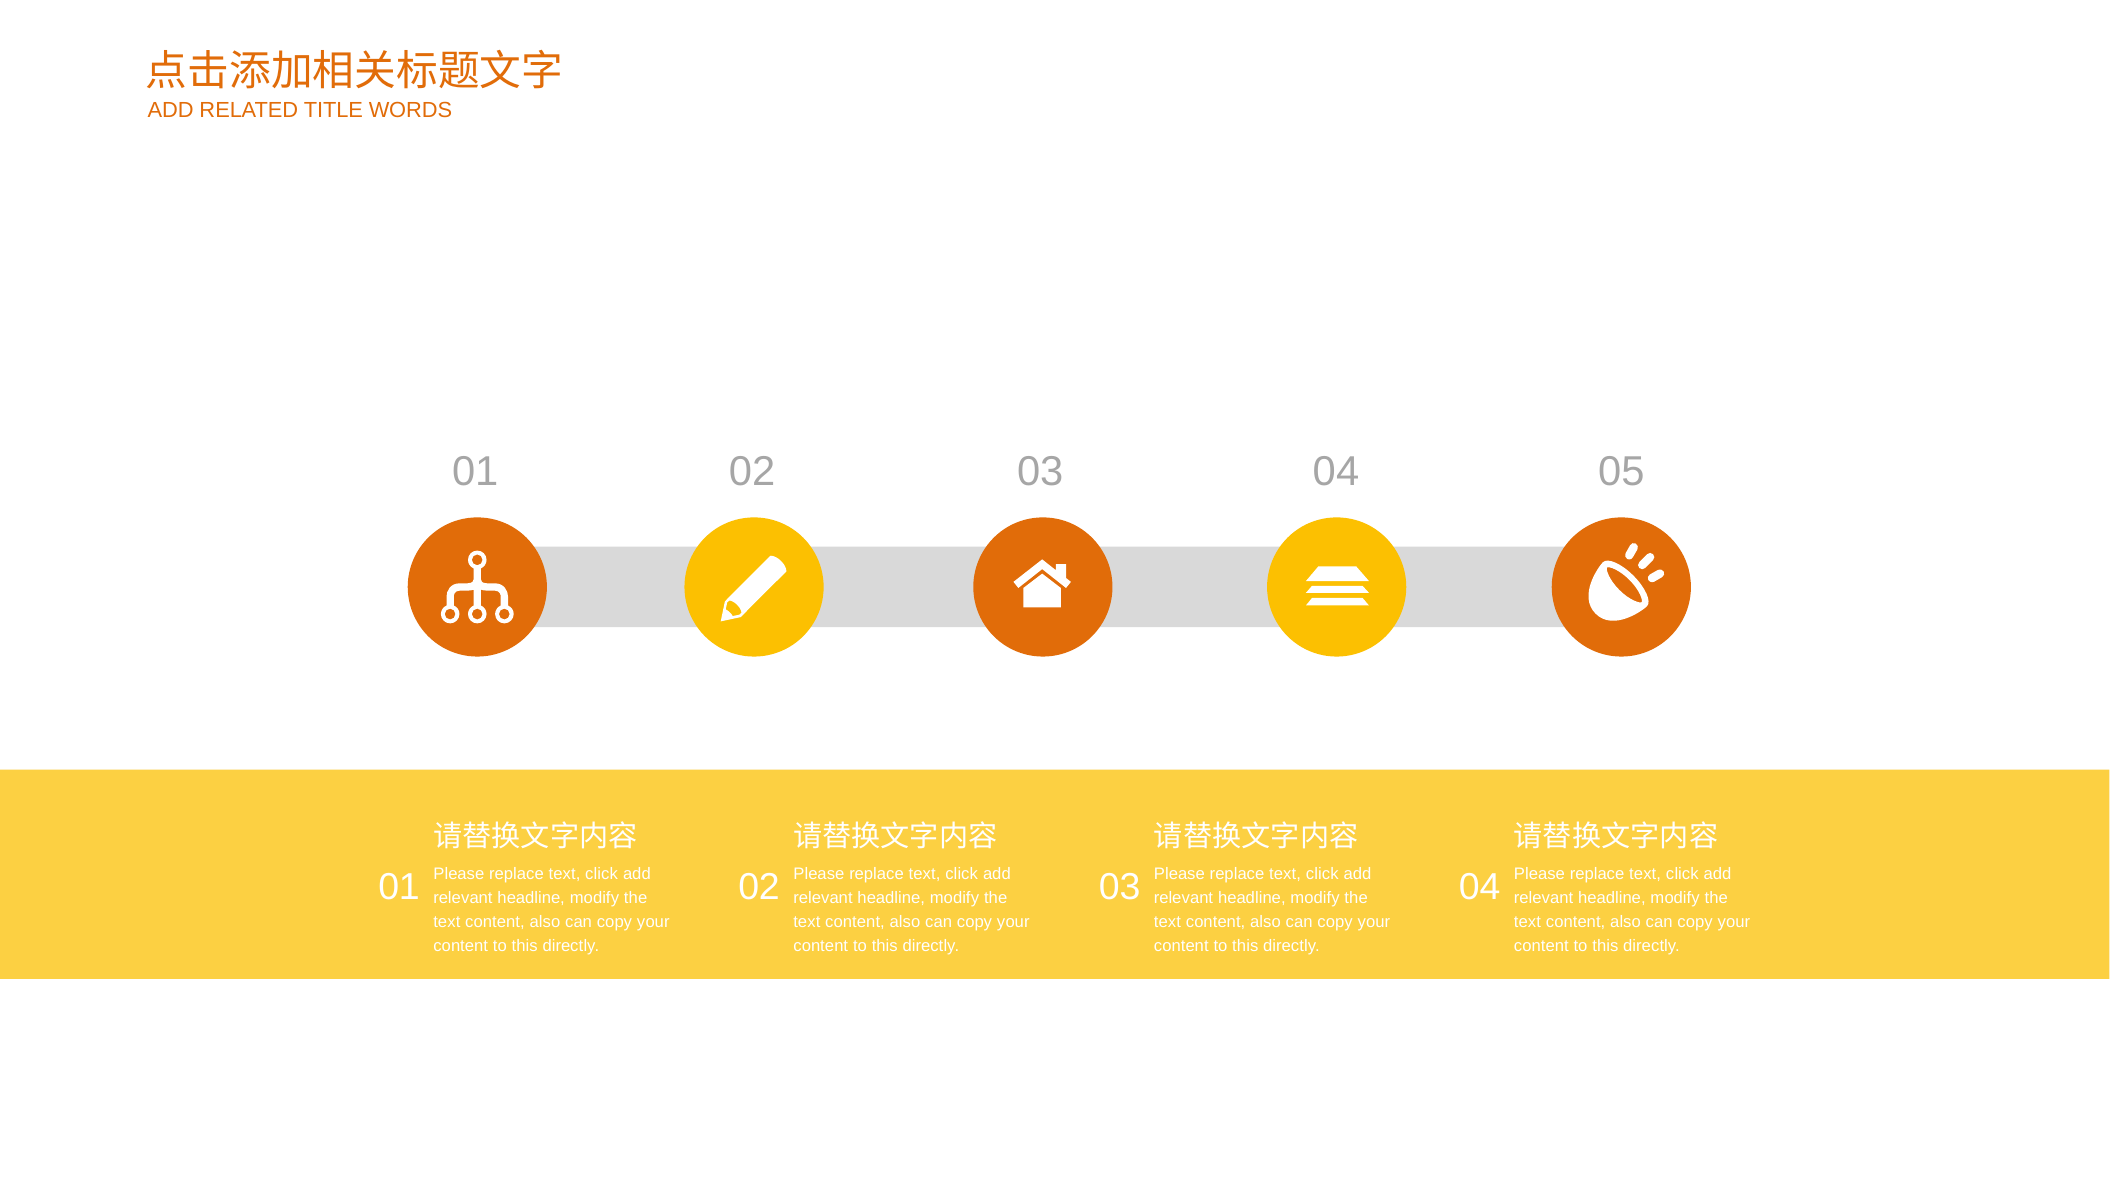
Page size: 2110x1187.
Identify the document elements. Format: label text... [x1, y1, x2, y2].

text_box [973, 517, 1113, 657]
text_box Please replace text, click add relevant headline, modify the text content, also can copy your content to this directly. [1513, 859, 1761, 955]
text_box 03 [1002, 426, 1079, 502]
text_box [1267, 517, 1407, 657]
text_box [1407, 546, 1551, 628]
text_box 01 [378, 852, 421, 907]
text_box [684, 517, 824, 657]
text_box 04 [1458, 852, 1501, 907]
text_box Please replace text, click add relevant headline, modify the text content, also can copy your content to this directly. [1154, 859, 1401, 955]
text_box 05 [1577, 426, 1665, 502]
text_box 02 [738, 852, 780, 907]
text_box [407, 517, 547, 657]
text_box 01 [437, 426, 514, 502]
text_box 请替换文字内容 [433, 810, 639, 852]
text_box [0, 769, 2110, 980]
text_box [547, 546, 684, 628]
text_box 请替换文字内容 [1513, 810, 1719, 852]
text_box [824, 546, 973, 628]
text_box Please replace text, click add relevant headline, modify the text content, also can copy your content to this directly. [793, 859, 1040, 955]
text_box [1551, 517, 1691, 657]
text_box 03 [1098, 852, 1141, 907]
text_box 点击添加相关标题文字 [145, 43, 564, 95]
text_box Please replace text, click add relevant headline, modify the text content, also can copy your content to this directly. [433, 859, 680, 955]
text_box 04 [1297, 426, 1374, 502]
text_box 请替换文字内容 [1153, 810, 1359, 852]
text_box [1113, 546, 1267, 628]
text_box ADD RELATED TITLE WORDS [147, 96, 453, 123]
text_box 02 [714, 426, 791, 502]
text_box 请替换文字内容 [793, 810, 999, 852]
